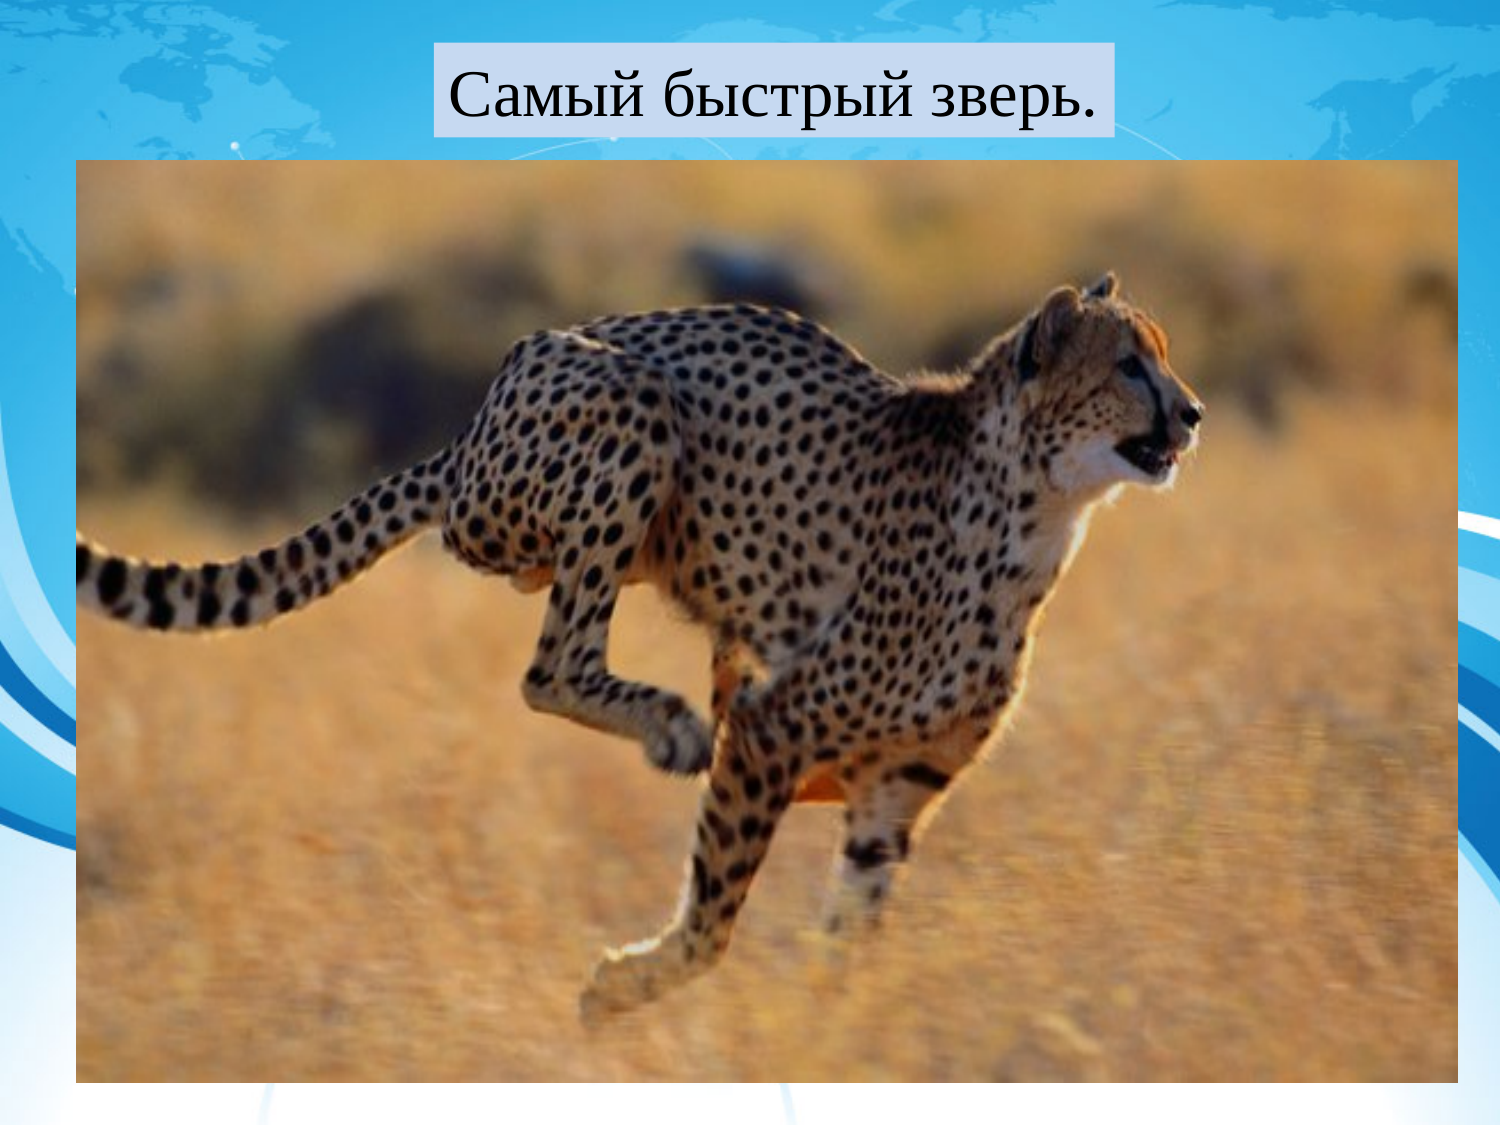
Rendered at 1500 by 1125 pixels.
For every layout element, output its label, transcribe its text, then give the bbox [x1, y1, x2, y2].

text_box Самый быстрый зверь. [433, 42, 1115, 138]
picture [0, 0, 1500, 1125]
